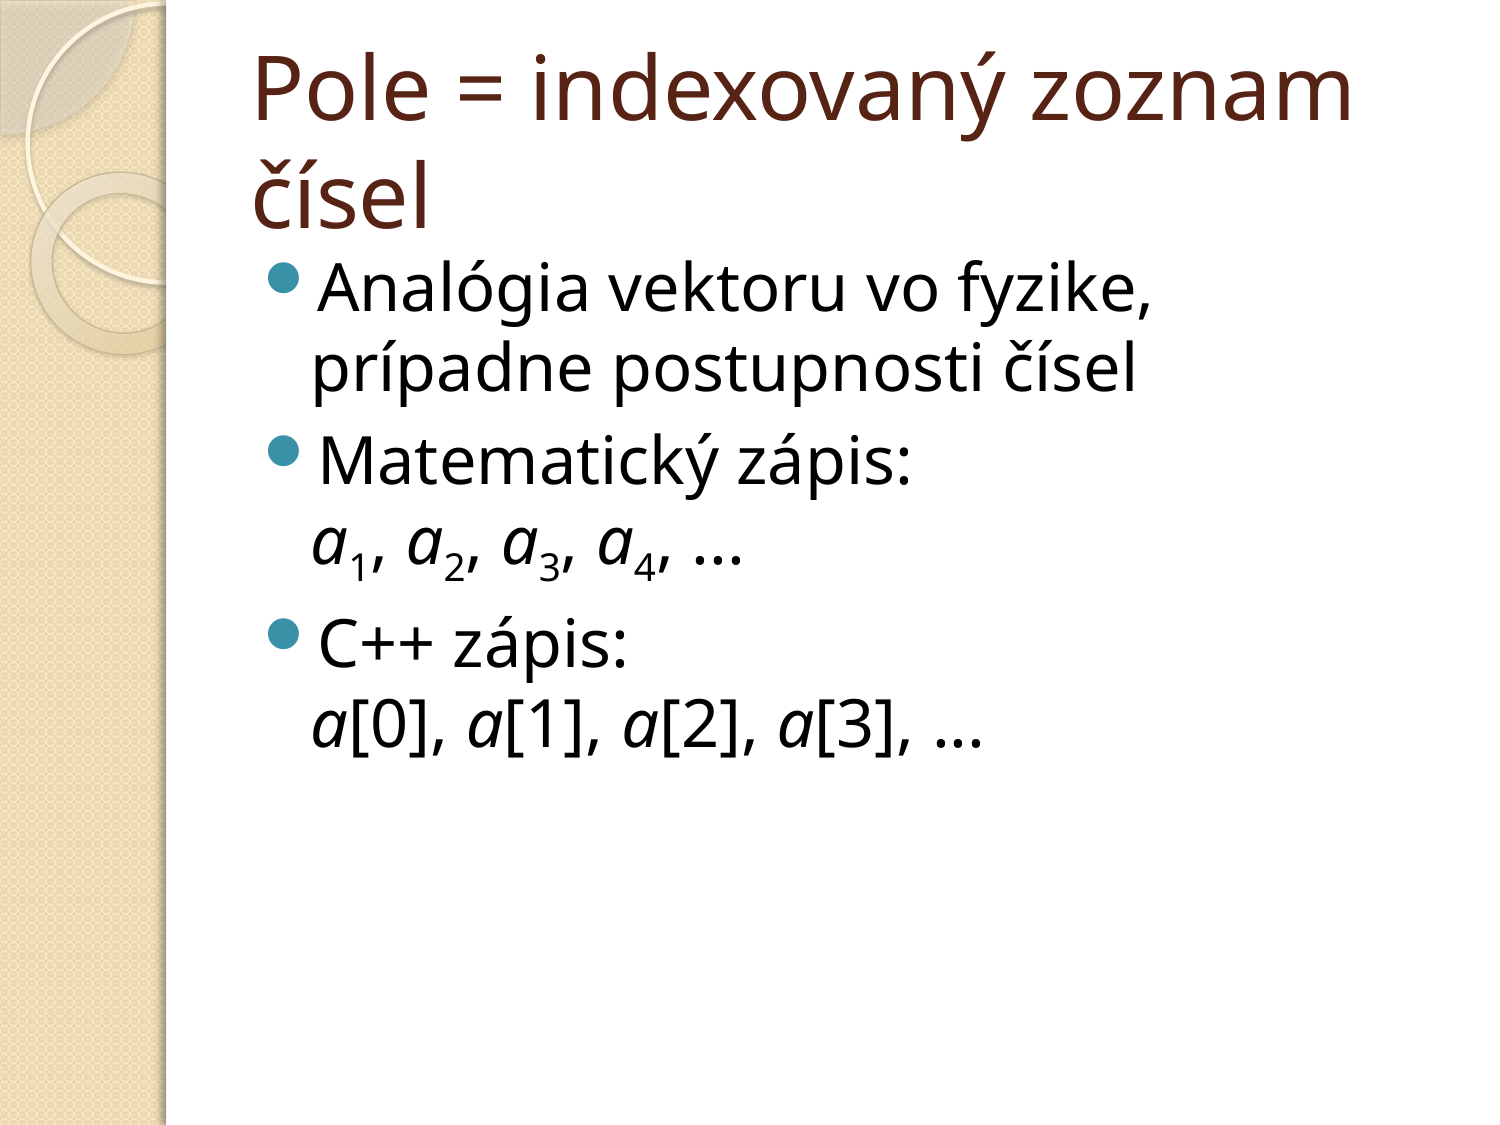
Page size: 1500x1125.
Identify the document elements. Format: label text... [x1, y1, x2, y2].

title Pole = indexovaný zoznam čísel [235, 45, 1466, 233]
list Analógia vektoru vo fyzike, prípadne postupnosti čísel Matematický zápis: a1, a2, a3, a4, ... C++ zápis: a[0], a[1], a[2], a[3], ... [235, 237, 1466, 1025]
